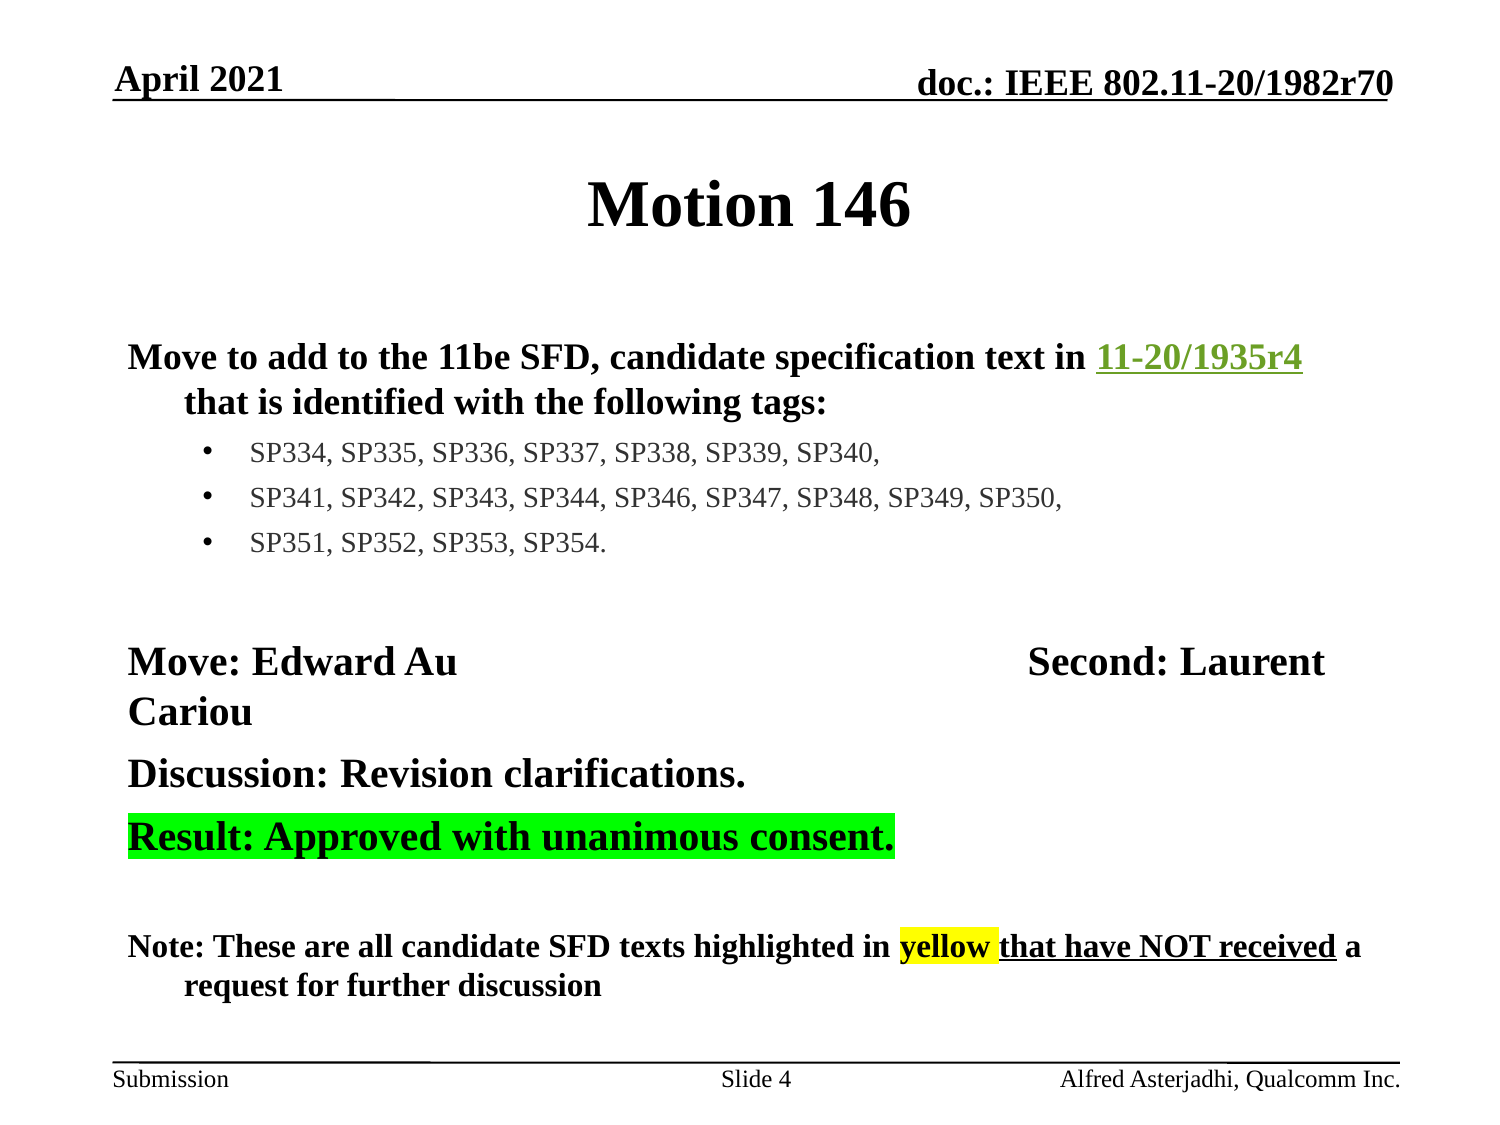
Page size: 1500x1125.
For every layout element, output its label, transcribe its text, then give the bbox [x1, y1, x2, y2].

slide_number Slide 4 [712, 1061, 800, 1123]
title Motion 146 [112, 112, 1388, 288]
footer Alfred Asterjadhi, Qualcomm Inc. [878, 1061, 1402, 1093]
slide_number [114, 54, 423, 100]
list Move to add to the 11be SFD, candidate specification text in 11-20/1935r4 that is identified with the following tags: SP334, SP335, SP336, SP337, SP338, SP339, SP340, SP341, SP342, SP343, SP344, SP346, SP347, SP348, SP349, SP350, SP351, SP352, SP353, SP354. Move: Edward Au Second: Laurent Cariou Discussion: Revision clarifications. Result: Approved with unanimous consent. Note: These are all candidate SFD texts highlighted in yellow that have NOT received a request for further discussion [112, 324, 1388, 1063]
